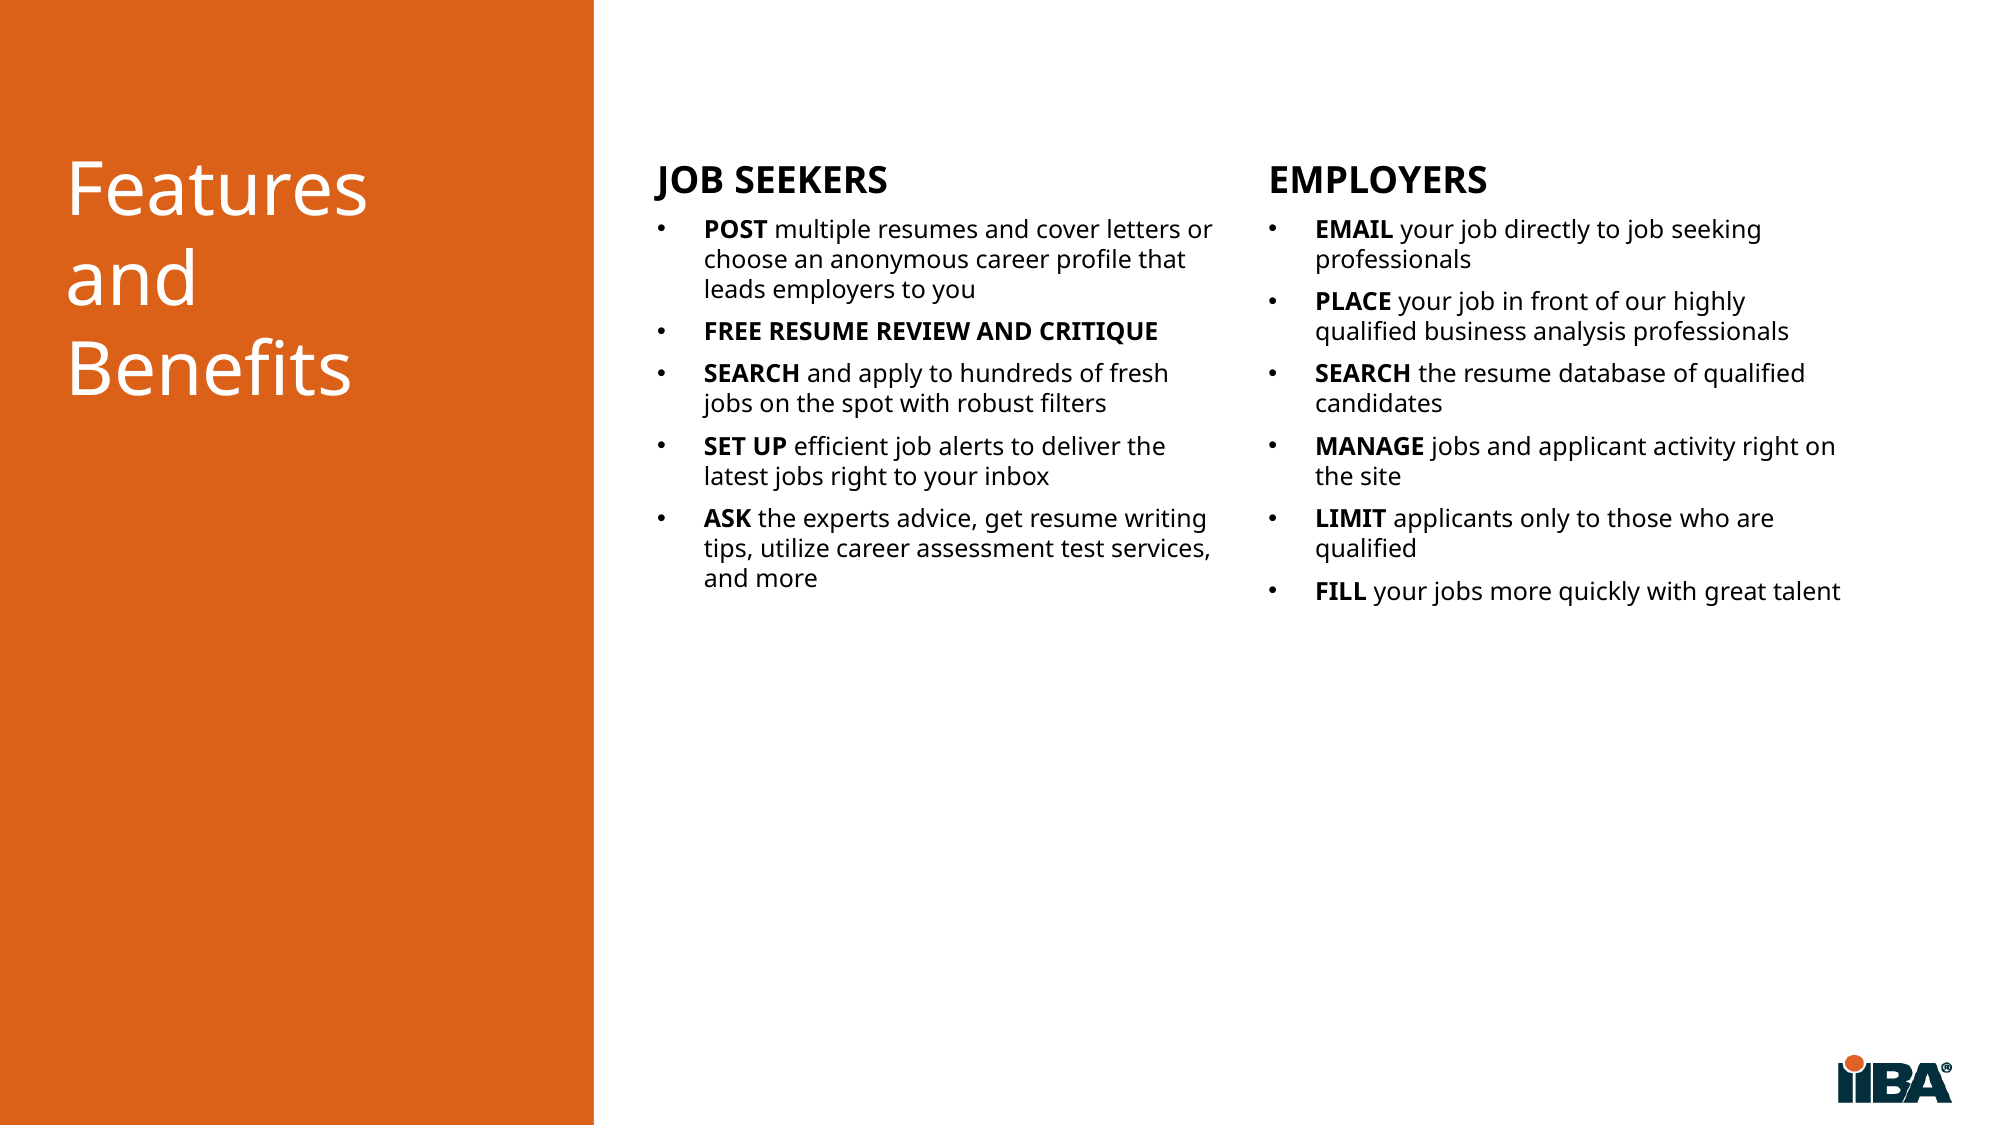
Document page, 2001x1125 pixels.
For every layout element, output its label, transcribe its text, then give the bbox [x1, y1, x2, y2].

title Features and Benefits [50, 125, 501, 997]
text_box EMPLOYERS EMAIL your job directly to job seeking professionals PLACE your job in front of our highly qualified business analysis professionals SEARCH the resume database of qualified candidates MANAGE jobs and applicant activity right on the site LIMIT applicants only to those who are qualified FILL your jobs more quickly with great talent [1253, 148, 1865, 613]
text_box JOB SEEKERS POST multiple resumes and cover letters or choose an anonymous career profile that leads employers to you FREE RESUME REVIEW AND CRITIQUE SEARCH and apply to hundreds of fresh jobs on the spot with robust filters SET UP efficient job alerts to deliver the latest jobs right to your inbox ASK the experts advice, get resume writing tips, utilize career assessment test services, and more [642, 148, 1233, 600]
picture [1832, 1052, 1957, 1109]
